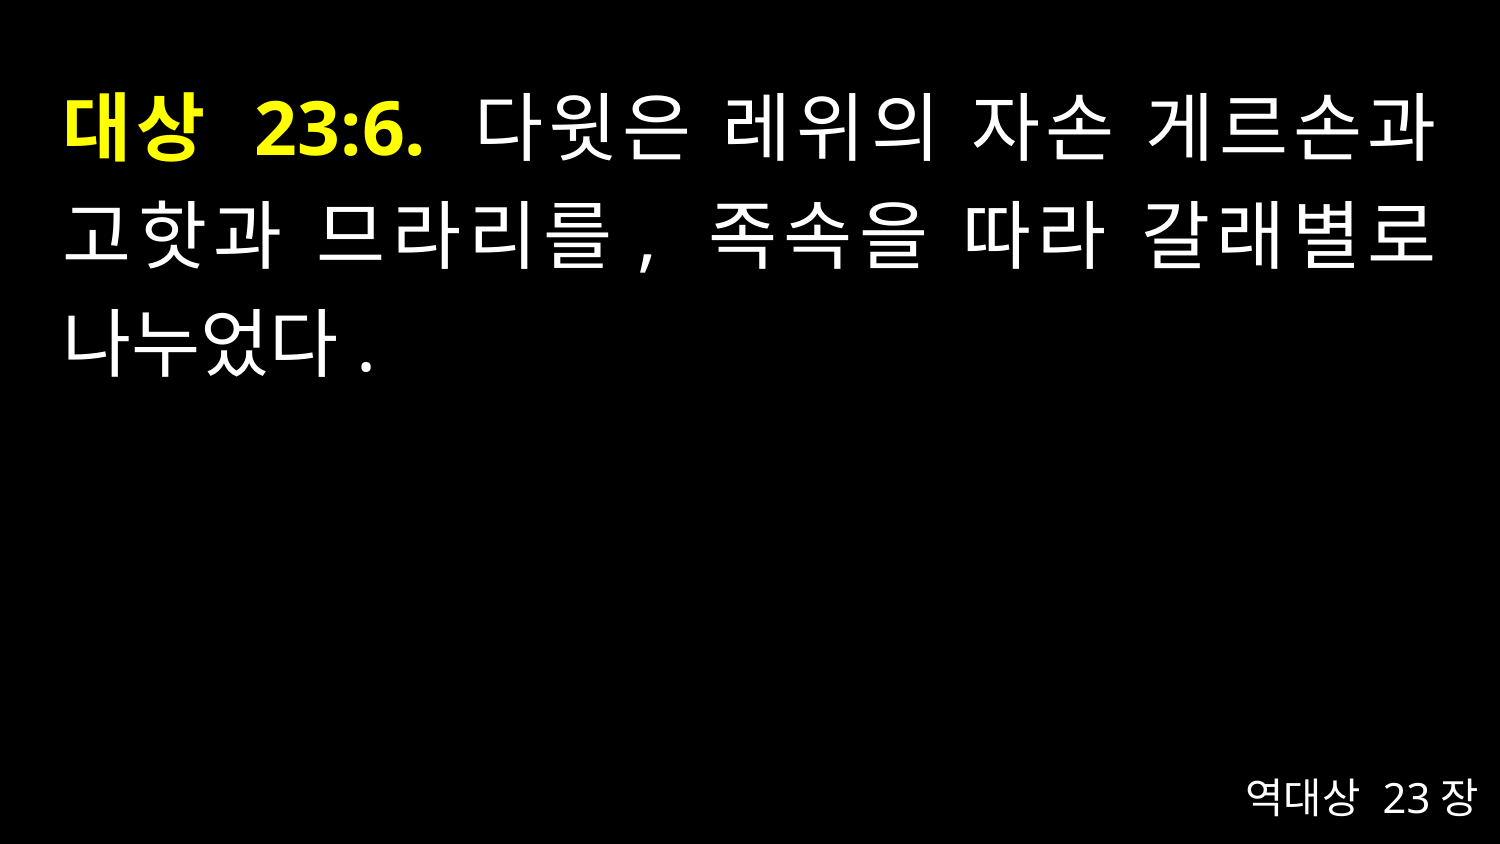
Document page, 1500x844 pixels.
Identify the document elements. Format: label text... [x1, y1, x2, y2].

title 대상 23:6. 다윗은 레위의 자손 게르손과 고핫과 므라리를, 족속을 따라 갈래별로 나누었다. [0, 0, 1500, 844]
subtitle 역대상 23장 [916, 770, 1500, 844]
